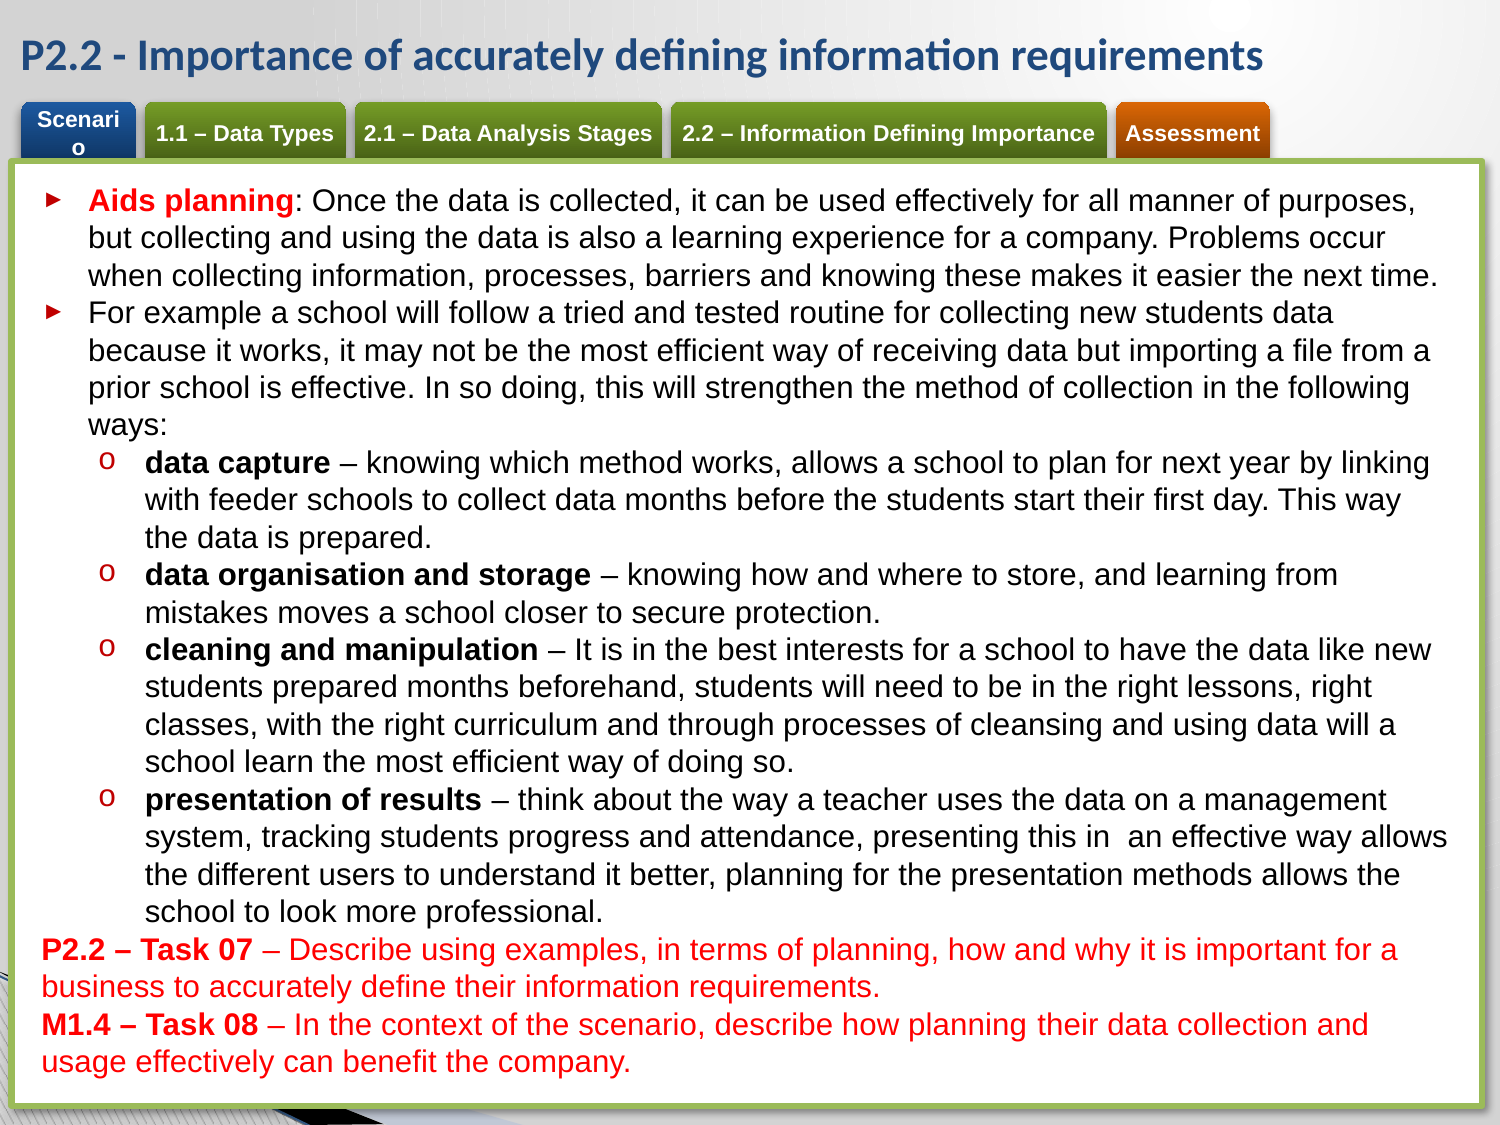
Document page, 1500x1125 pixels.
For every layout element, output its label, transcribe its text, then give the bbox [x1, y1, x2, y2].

text_box Aids planning: Once the data is collected, it can be used effectively for all manner of purposes, but collecting and using the data is also a learning experience for a company. Problems occur when collecting information, processes, barriers and knowing these makes it easier the next time. For example a school will follow a tried and tested routine for collecting new students data because it works, it may not be the most efficient way of receiving data but importing a file from a prior school is effective. In so doing, this will strengthen the method of collection in the following ways: data capture – knowing which method works, allows a school to plan for next year by linking with feeder schools to collect data months before the students start their first day. This way the data is prepared. data organisation and storage – knowing how and where to store, and learning from mistakes moves a school closer to secure protection. cleaning and manipulation – It is in the best interests for a school to have the data like new students prepared months beforehand, students will need to be in the right lessons, right classes, with the right curriculum and through processes of cleansing and using data will a school learn the most efficient way of doing so. presentation of results – think about the way a teacher uses the data on a management system, tracking students progress and attendance, presenting this in an effective way allows the different users to understand it better, planning for the presentation methods allows the school to look more professional. P2.2 – Task 07 – Describe using examples, in terms of planning, how and why it is important for a business to accurately define their information requirements. M1.4 – Task 08 – In the context of the scenario, describe how planning their data collection and usage effectively can benefit the company. [26, 172, 1471, 1086]
picture [281, 1114, 303, 1125]
title P2.2 - Importance of accurately defining information requirements [5, 7, 1282, 98]
